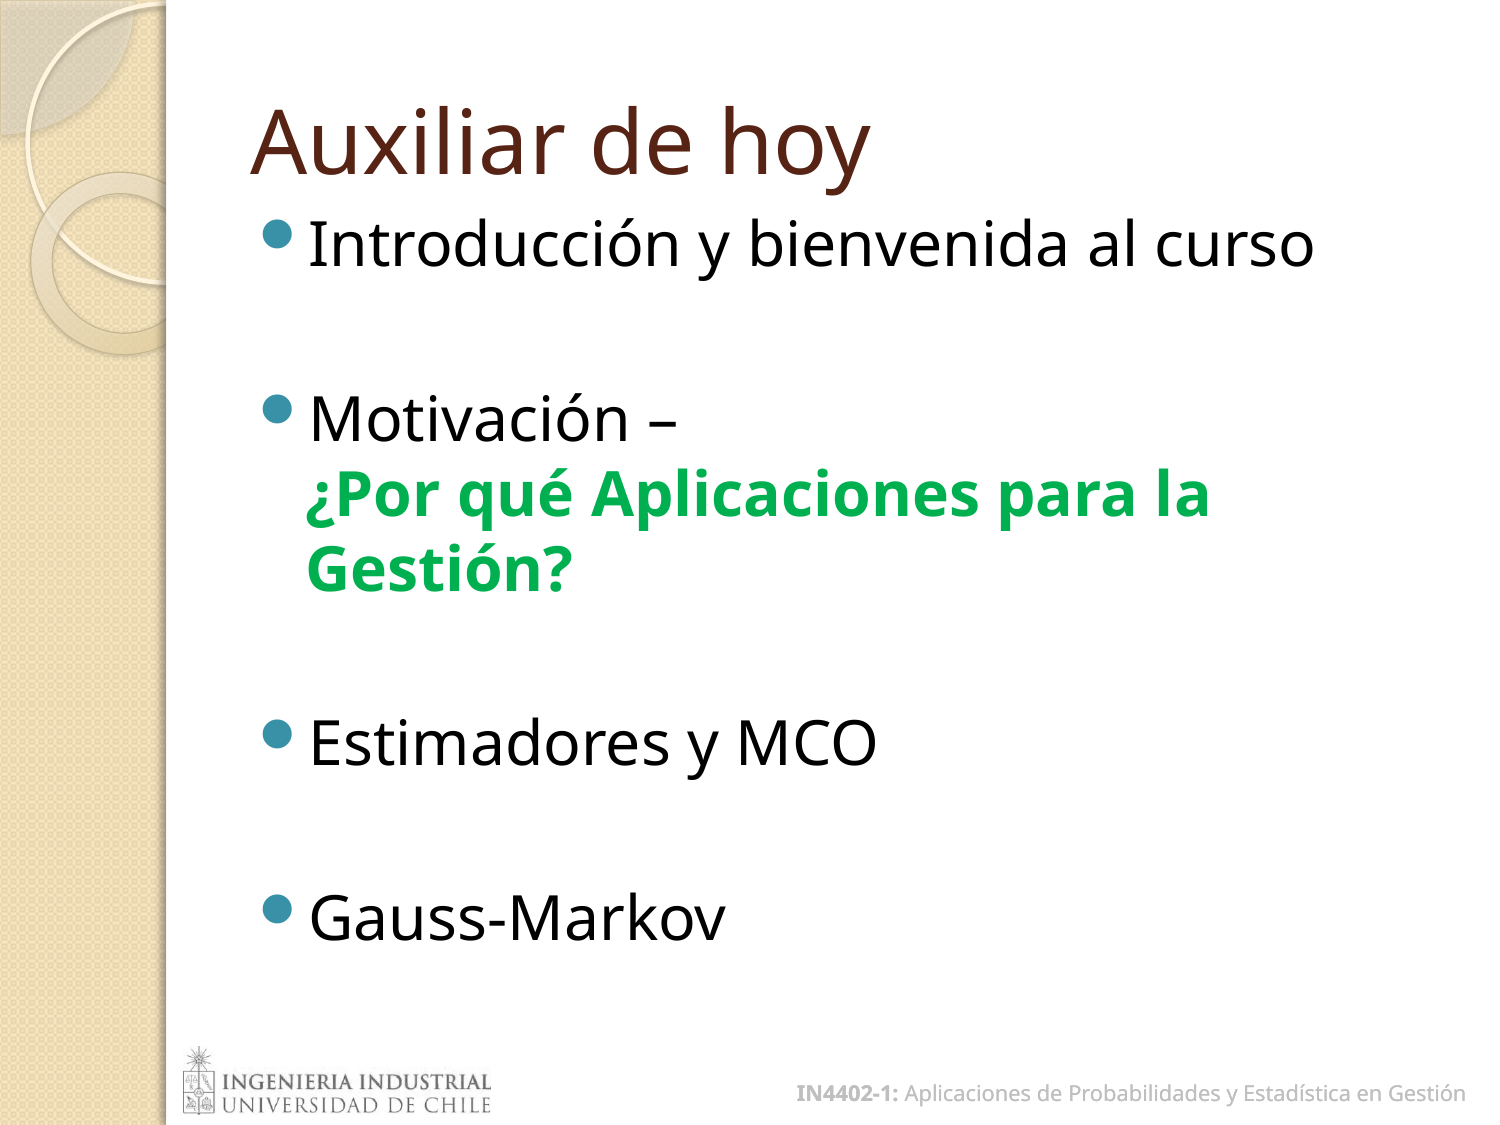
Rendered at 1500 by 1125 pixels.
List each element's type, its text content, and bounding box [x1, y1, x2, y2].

title Auxiliar de hoy [235, 45, 1466, 233]
text_box IN4402-1: Aplicaciones de Probabilidades y Estadística en Gestión [750, 1072, 1483, 1114]
picture [183, 1046, 491, 1115]
list Introducción y bienvenida al curso Motivación – ¿Por qué Aplicaciones para la Gestión? Estimadores y MCO Gauss-Markov [230, 196, 1461, 984]
